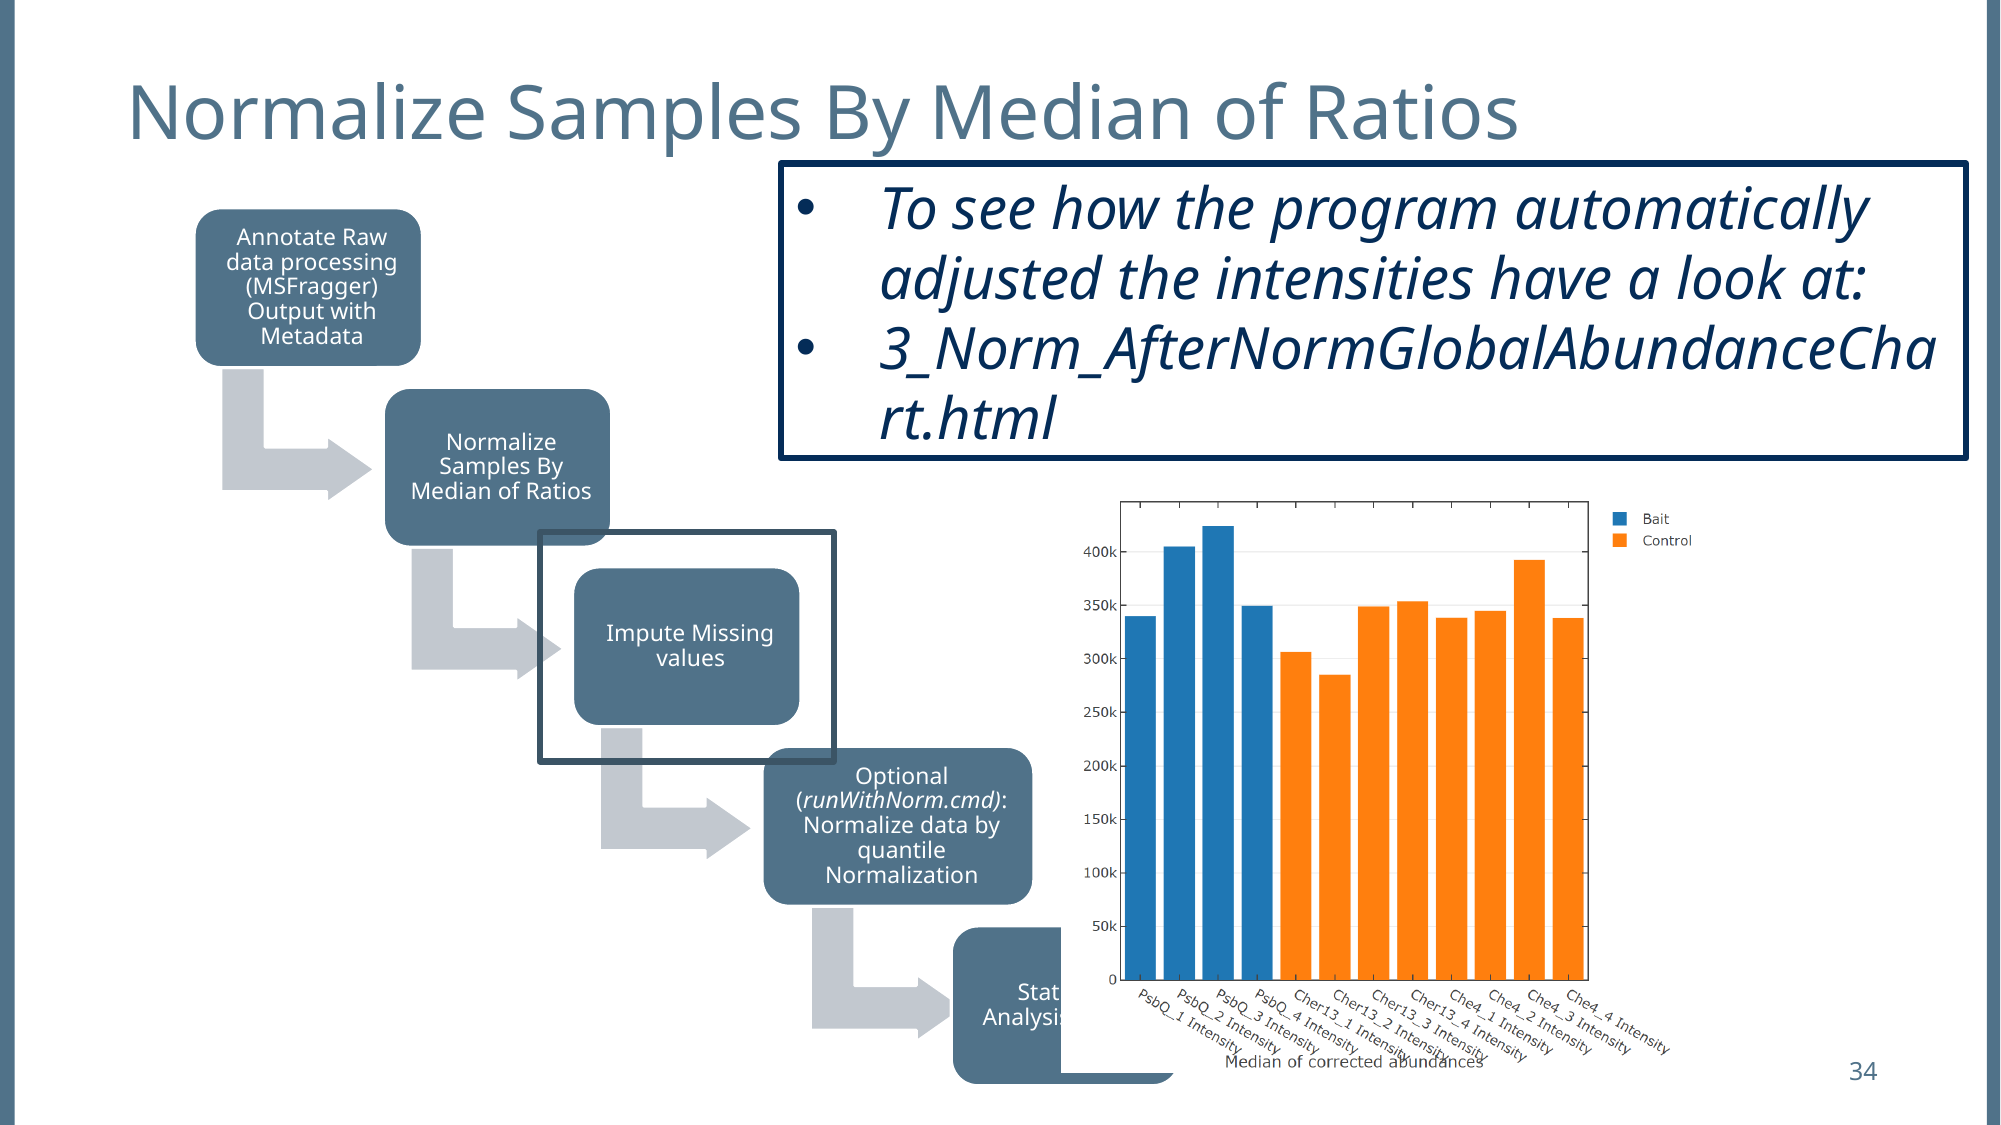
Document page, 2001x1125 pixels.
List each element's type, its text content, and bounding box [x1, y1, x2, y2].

picture [1060, 477, 1698, 1073]
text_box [19, 201, 1355, 1092]
title Normalize Samples By Median of Ratios [111, 1, 1891, 201]
slide_number 34 [1442, 1042, 1893, 1103]
text_box To see how the program automatically adjusted the intensities have a look at: 3_Norm_AfterNormGlobalAbundanceChart.html [780, 163, 1967, 459]
